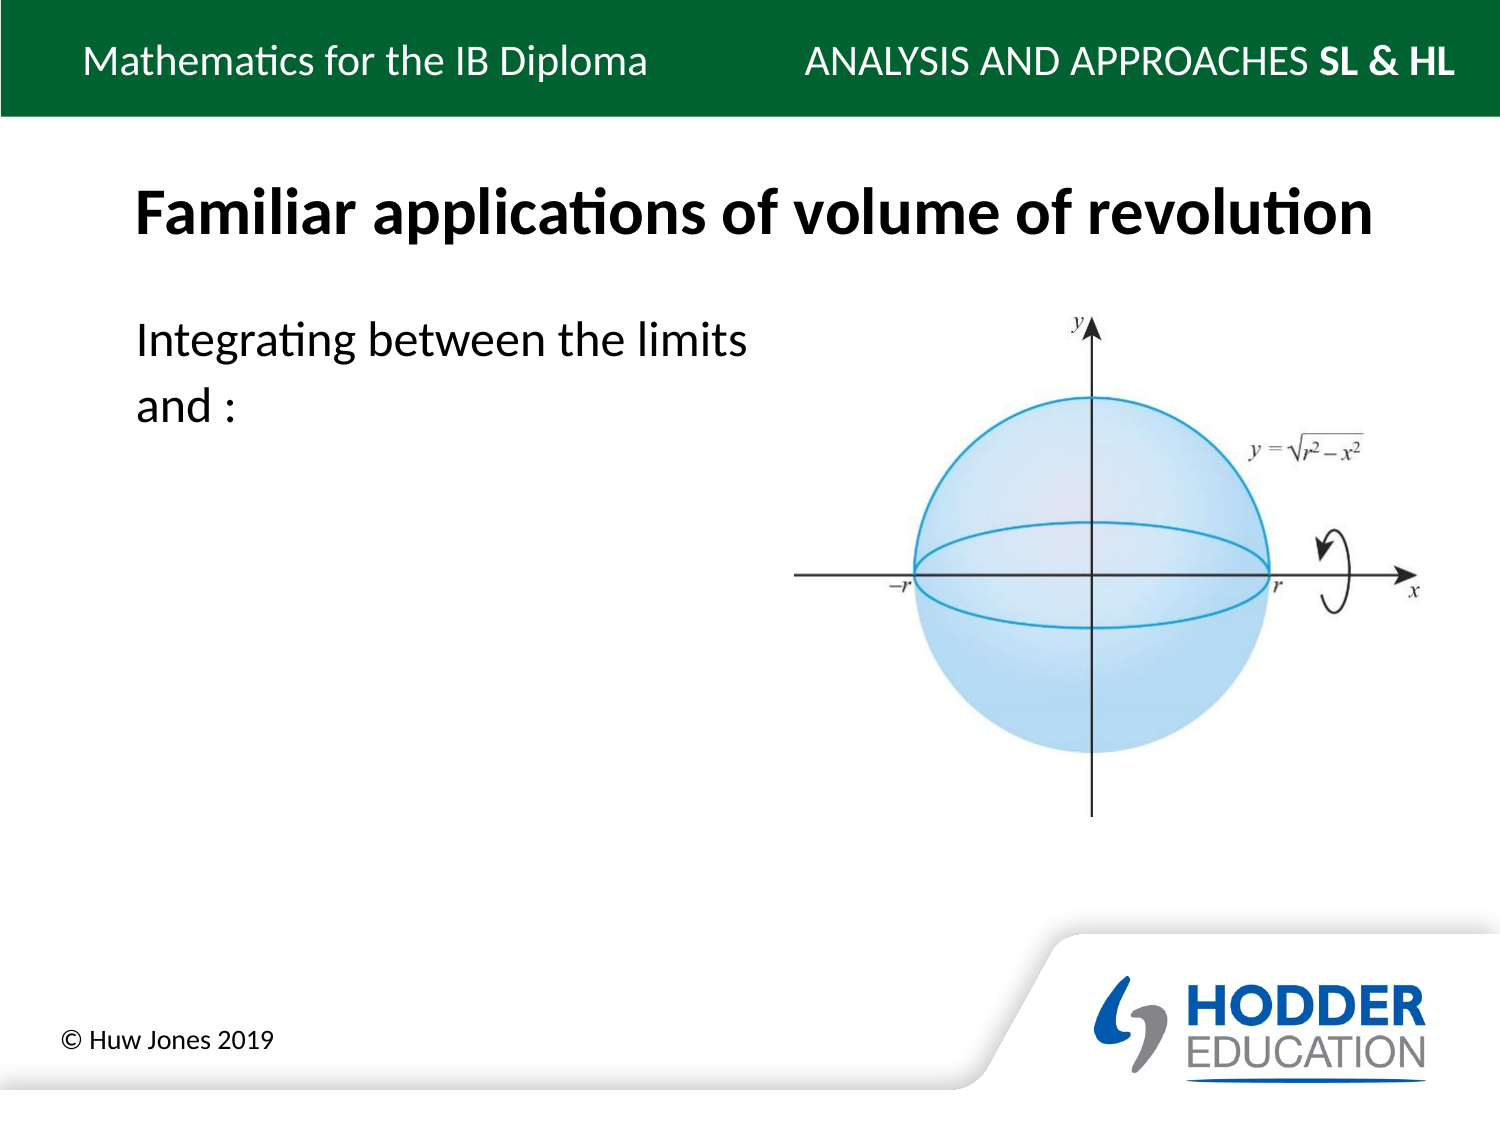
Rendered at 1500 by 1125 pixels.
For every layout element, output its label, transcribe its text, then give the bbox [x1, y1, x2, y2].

picture [794, 308, 1420, 817]
text_box Familiar applications of volume of revolution [135, 168, 1408, 249]
text_box Mathematics for the IB Diploma ANALYSIS AND APPROACHES SL & HL [0, 0, 1500, 118]
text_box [0, 898, 1500, 1125]
